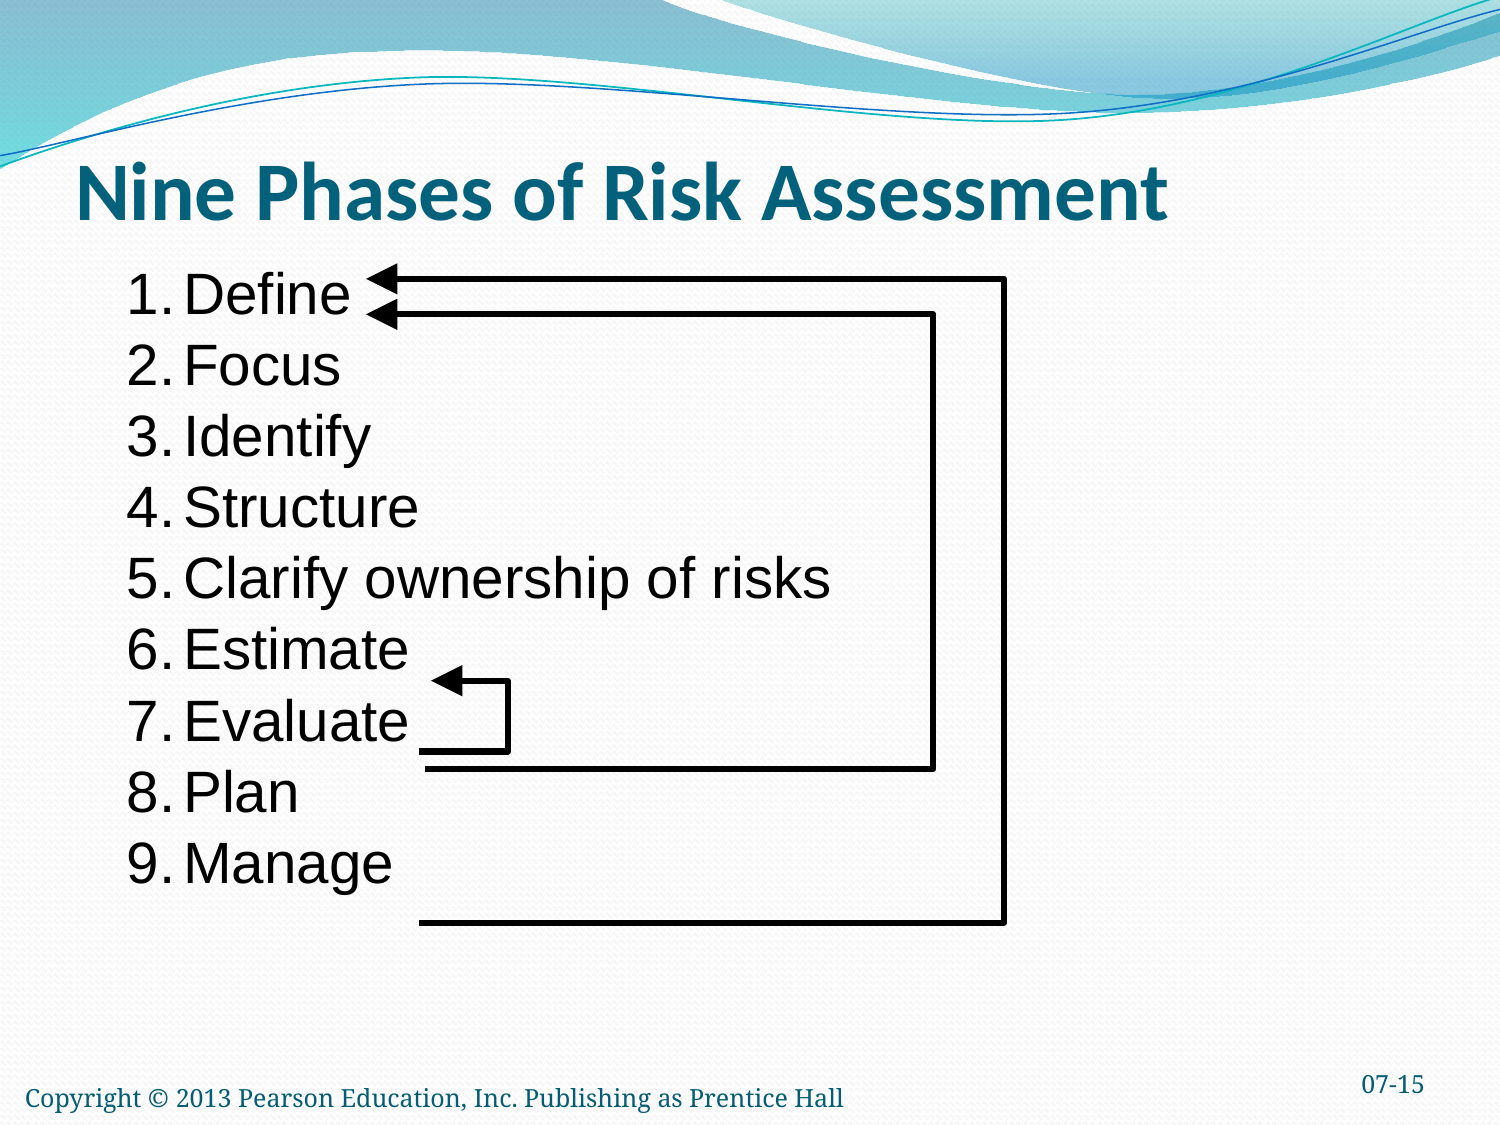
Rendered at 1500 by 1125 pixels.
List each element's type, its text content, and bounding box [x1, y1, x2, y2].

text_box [111, 272, 1005, 948]
title Nine Phases of Risk Assessment [74, 49, 1426, 238]
slide_number 07-15 [1299, 1042, 1425, 1103]
